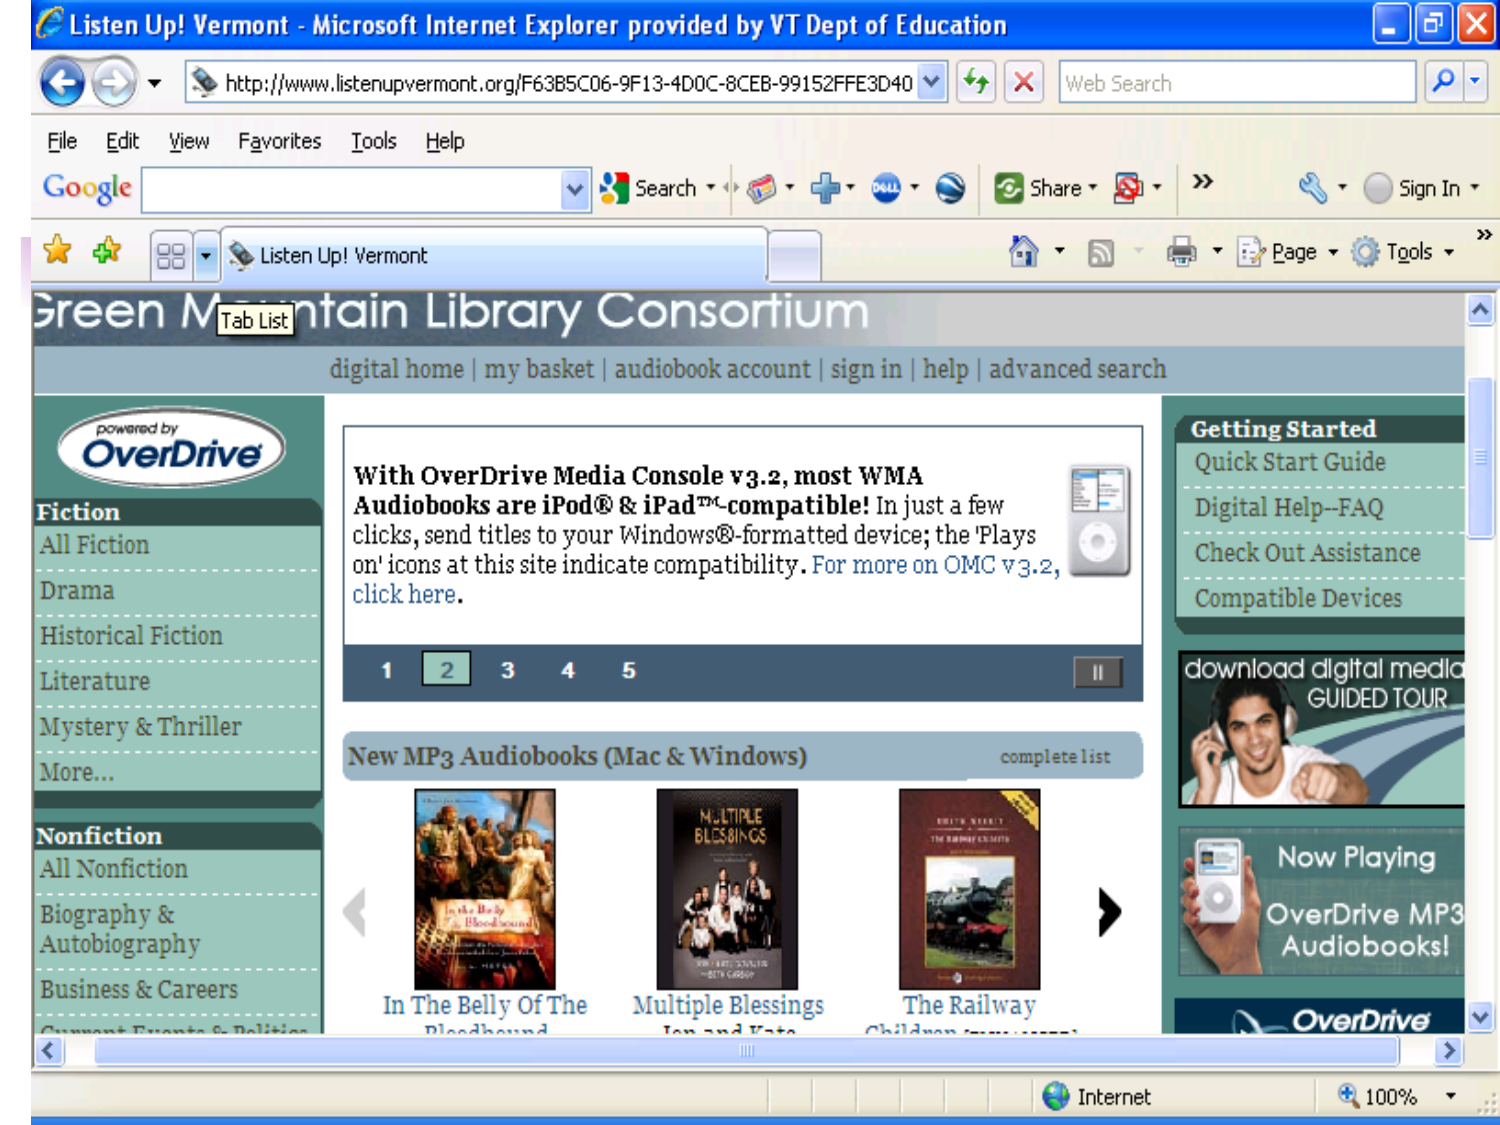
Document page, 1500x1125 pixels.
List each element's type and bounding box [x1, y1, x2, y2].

list [30, 0, 1500, 1125]
